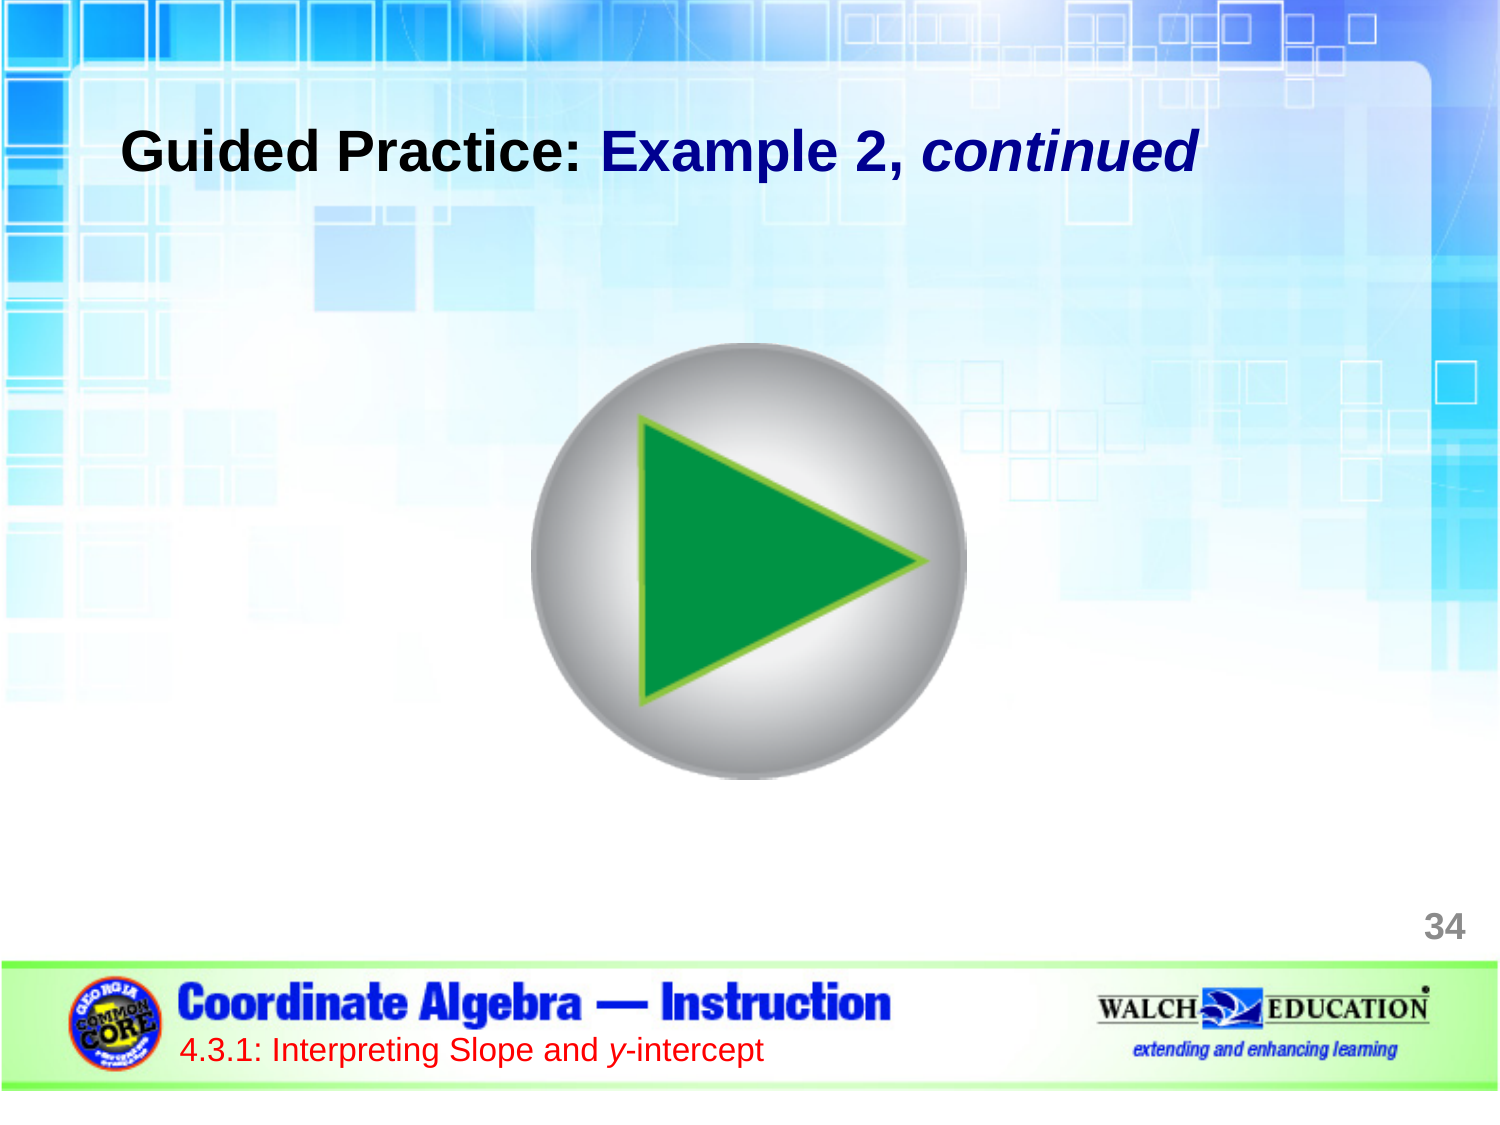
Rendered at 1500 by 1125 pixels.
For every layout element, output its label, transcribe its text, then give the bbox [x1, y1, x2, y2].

slide_number 34 [1361, 901, 1481, 949]
picture [1, 0, 1500, 1091]
list 4.3.1: Interpreting Slope and y-intercept [164, 1020, 1072, 1064]
subtitle Guided Practice: Example 2, continued [105, 105, 1394, 925]
